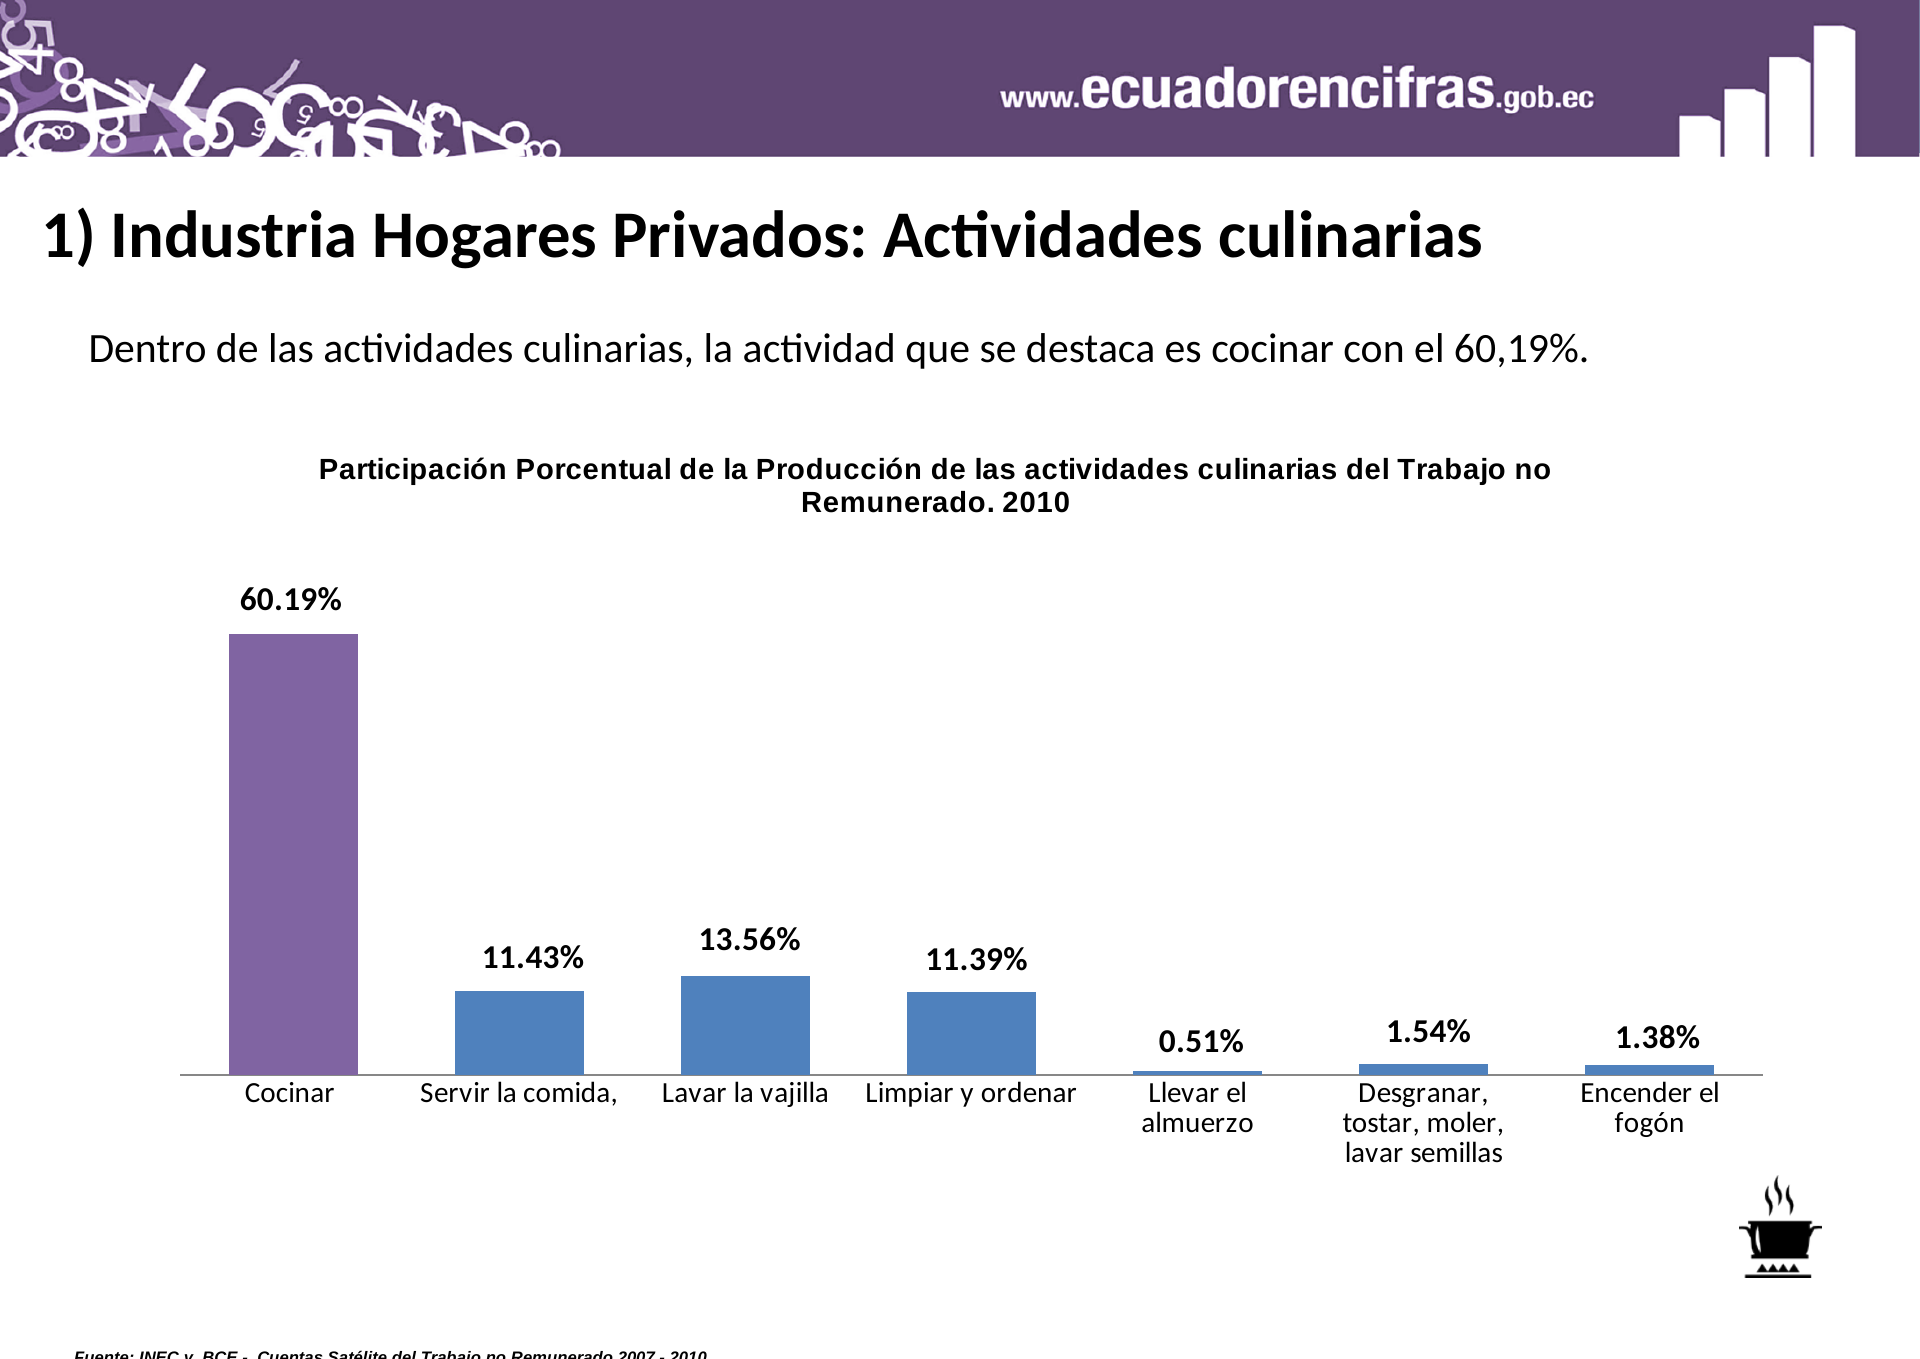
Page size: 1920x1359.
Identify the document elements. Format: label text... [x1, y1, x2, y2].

table_header Fuente: INEC y BCE -. Cuentas Satélite del Trabajo no Remunerado 2007 - 2010 [74, 1336, 1350, 1359]
chart [73, 418, 1799, 1282]
text_box 1) Industria Hogares Privados: Actividades culinarias [26, 183, 1515, 278]
picture [0, 0, 1920, 1359]
text_box Dentro de las actividades culinarias, la actividad que se destaca es cocinar con el 60,19%. [73, 312, 1863, 378]
